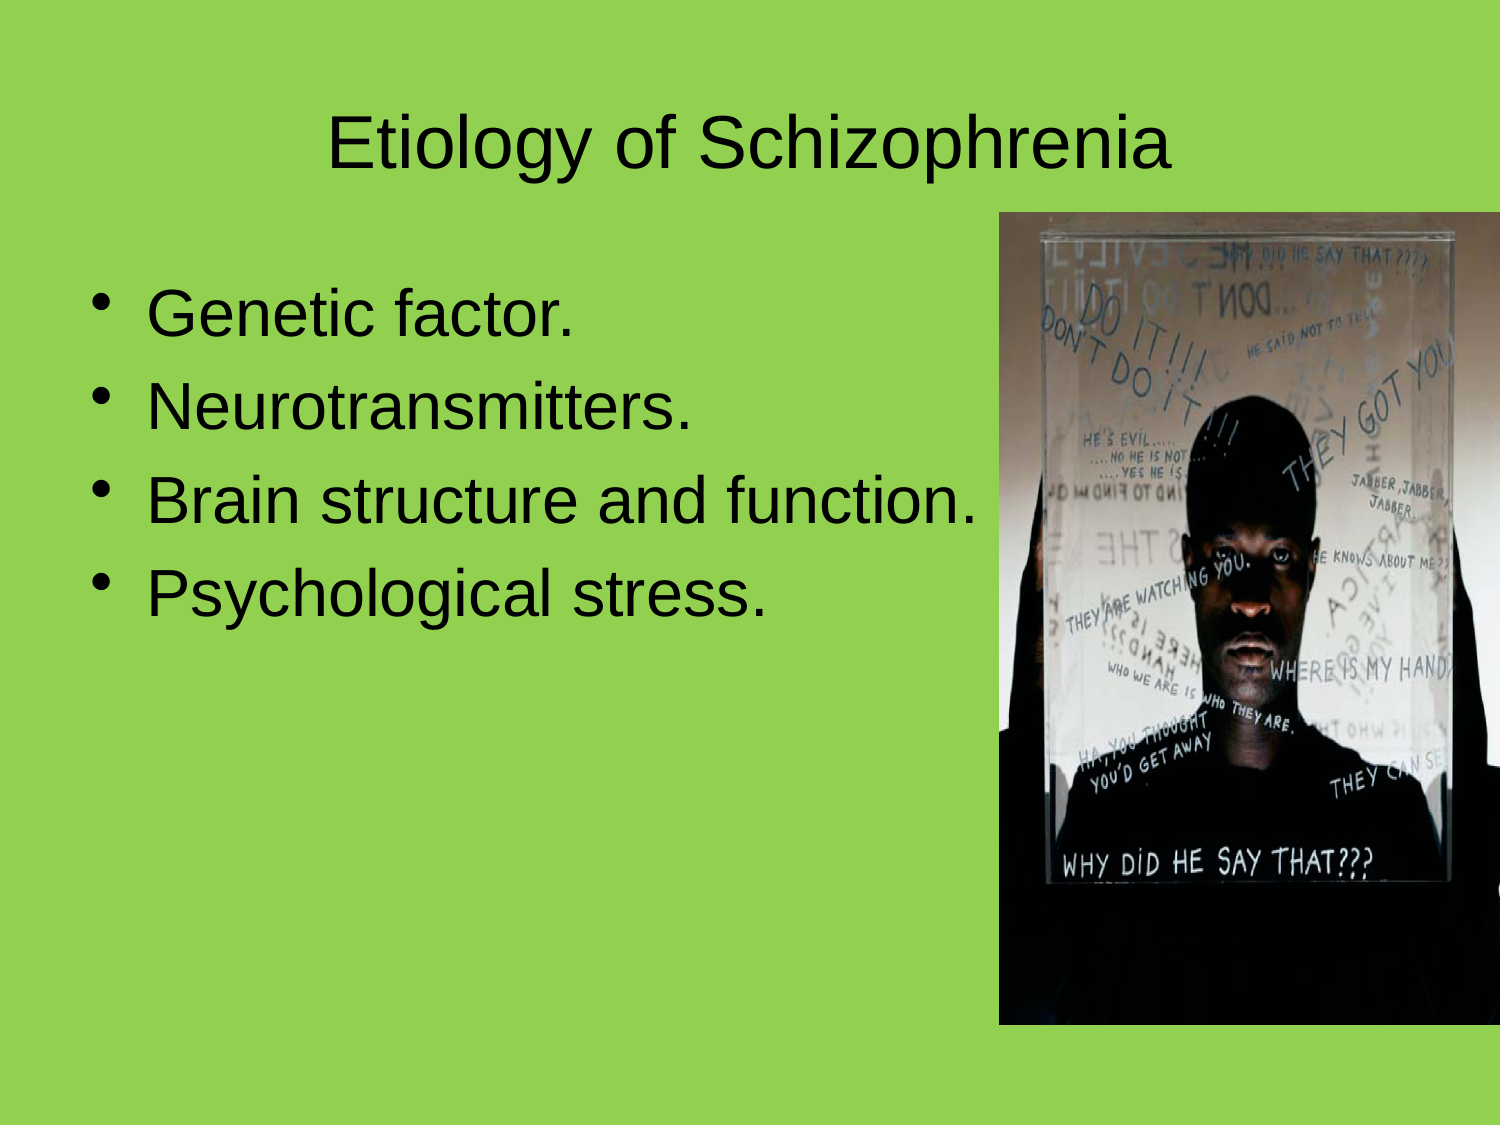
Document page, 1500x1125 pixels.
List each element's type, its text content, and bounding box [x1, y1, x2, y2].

list Genetic factor. Neurotransmitters. Brain structure and function. Psychological stress. [75, 262, 994, 1005]
title Etiology of Schizophrenia [75, 45, 1425, 233]
picture [999, 212, 1500, 1026]
